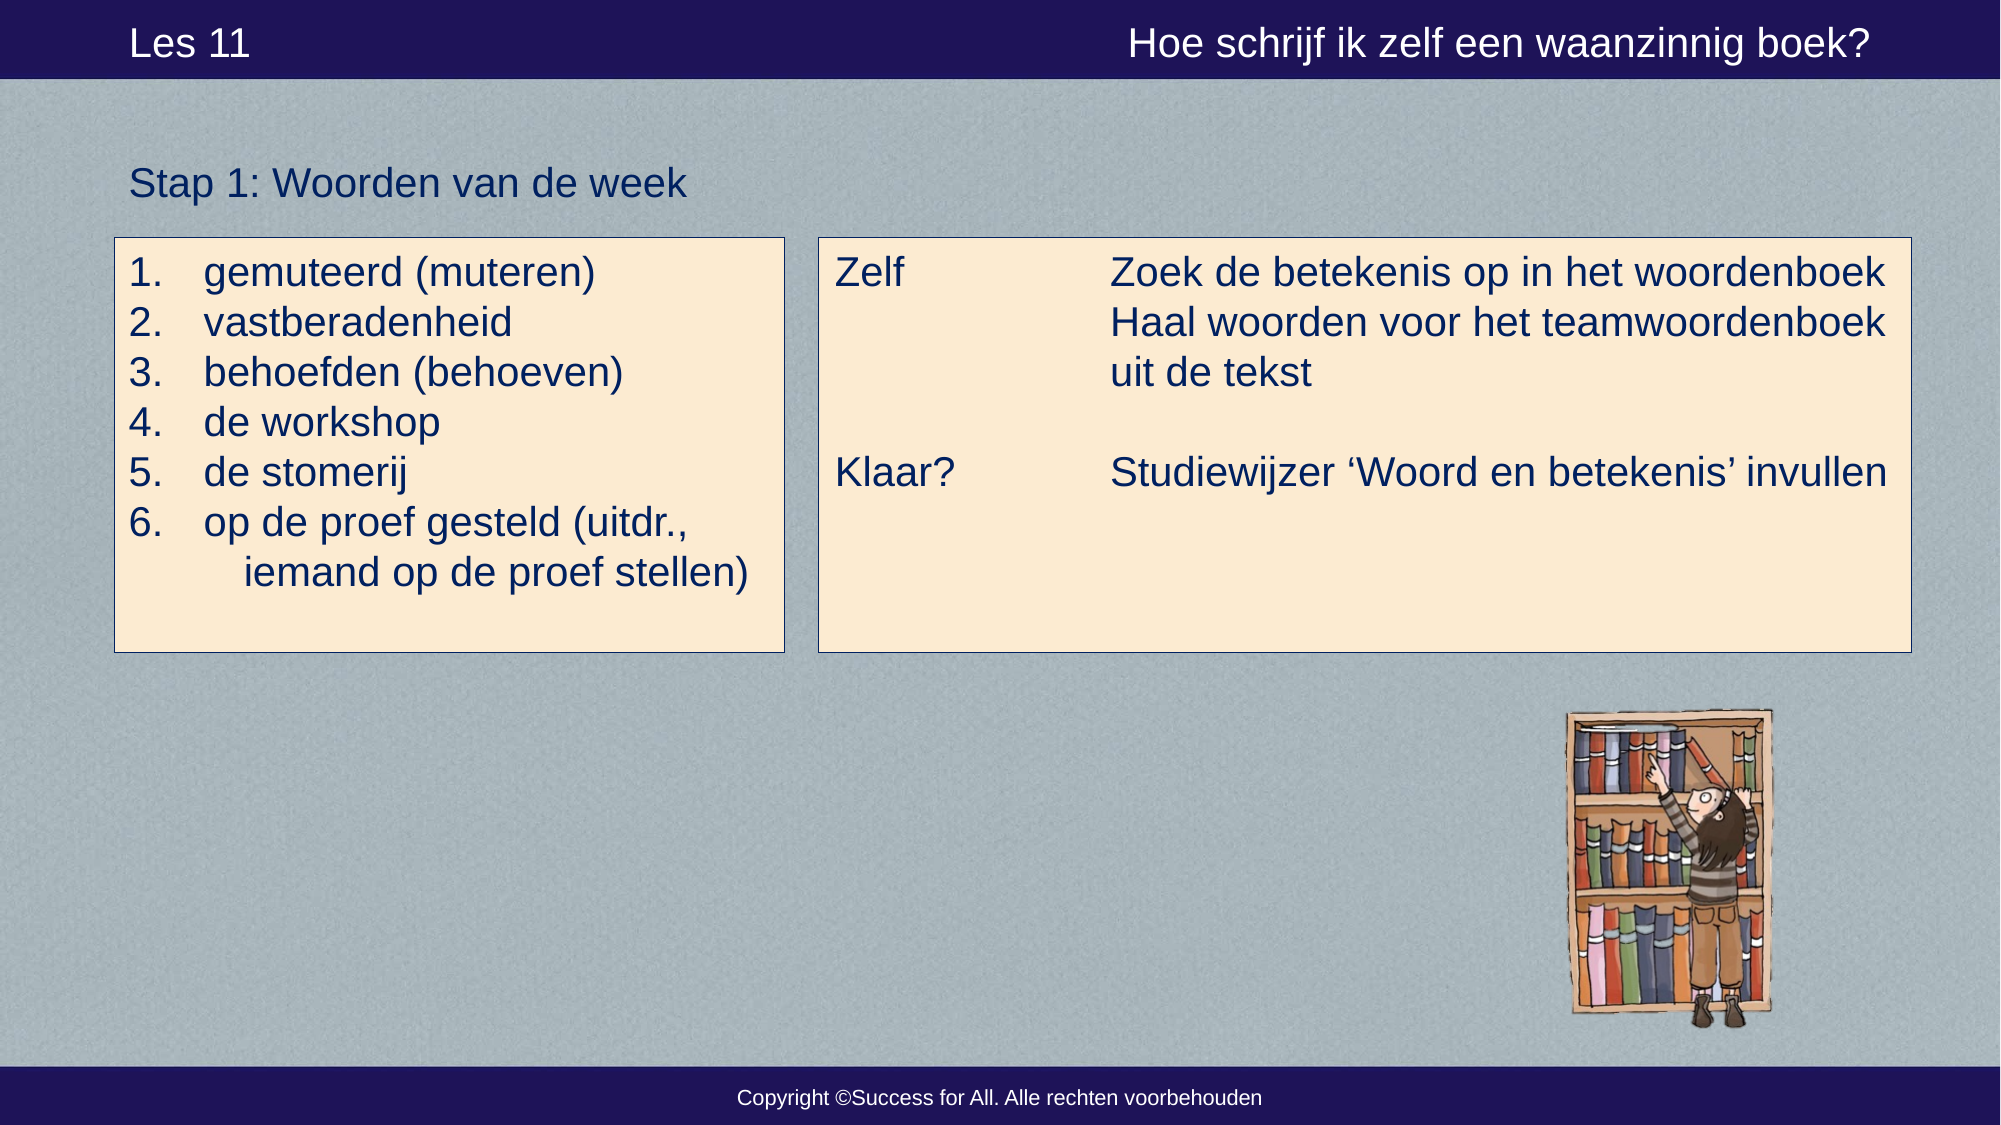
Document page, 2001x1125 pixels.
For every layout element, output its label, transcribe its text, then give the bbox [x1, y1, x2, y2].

text_box Copyright ©Success for All. Alle rechten voorbehouden [0, 1076, 2000, 1125]
text_box Les 11 [114, 8, 354, 73]
text_box Hoe schrijf ik zelf een waanzinnig boek? [999, 8, 1886, 73]
picture [0, 0, 2001, 1125]
text_box gemuteerd (muteren) vastberadenheid behoefden (behoeven) de workshop de stomerij op de proef gesteld (uitdr., iemand op de proef stellen) [114, 237, 785, 653]
text_box Stap 1: Woorden van de week [113, 148, 1635, 214]
text_box Zelf Zoek de betekenis op in het woordenboek Haal woorden voor het teamwoordenboek uit de tekst Klaar? Studiewijzer ‘Woord en betekenis’ invullen [818, 237, 1912, 653]
